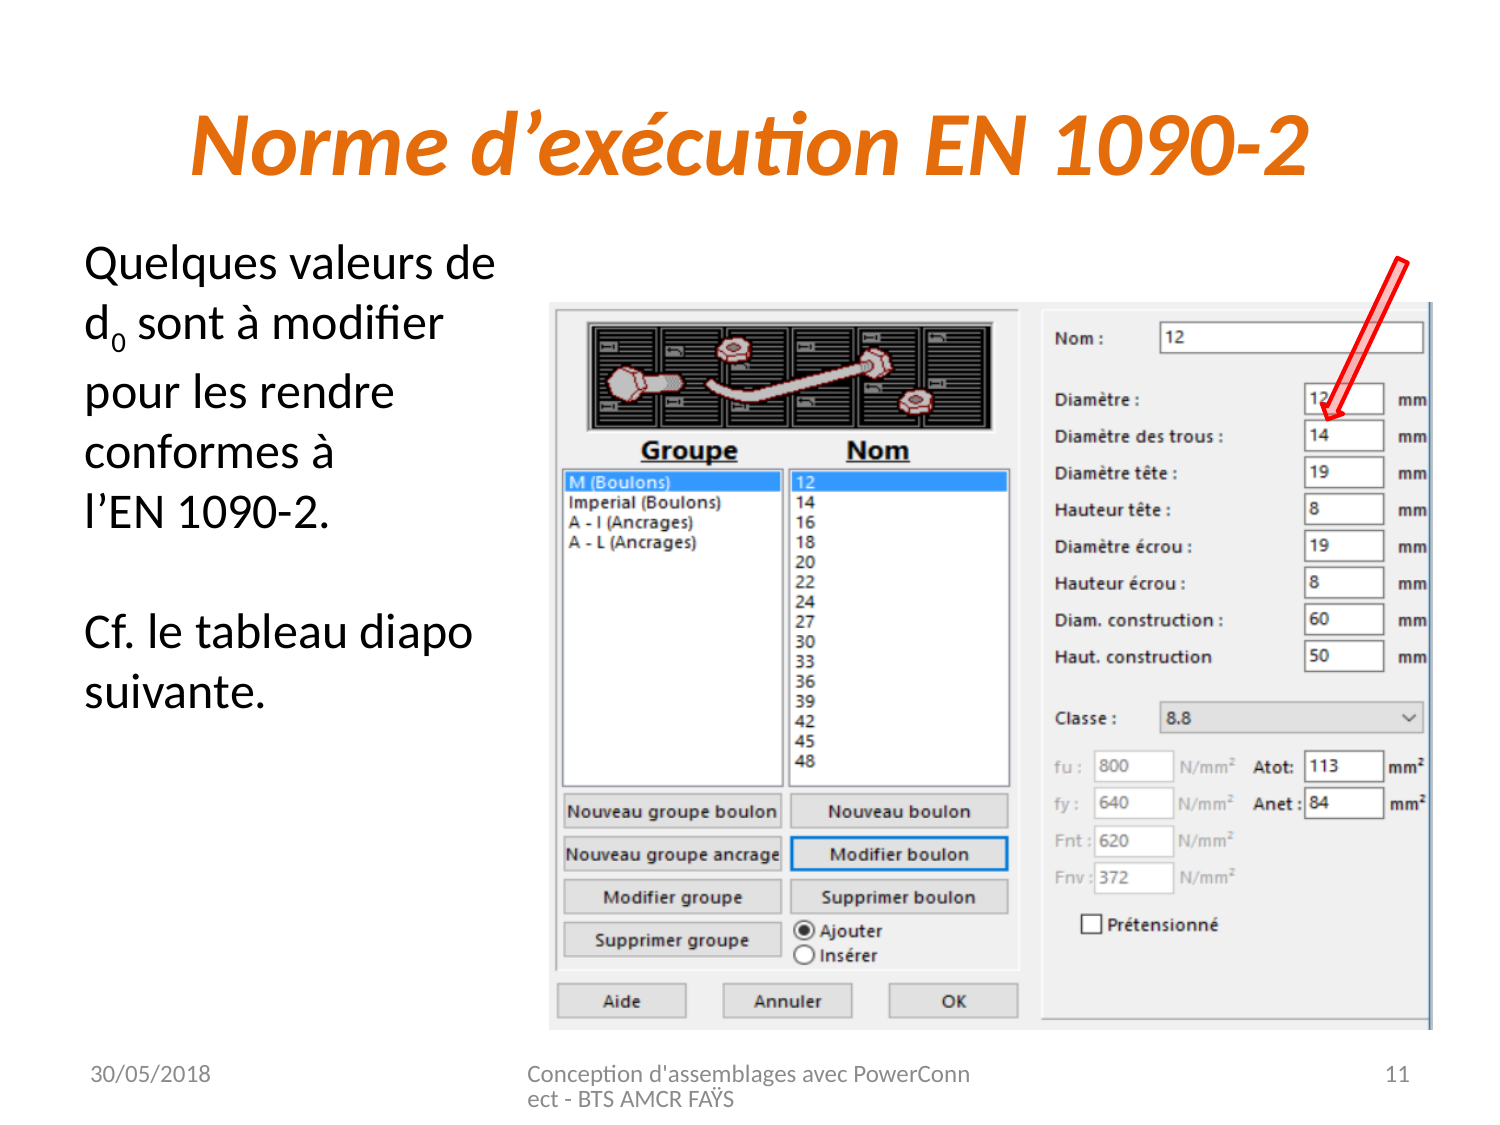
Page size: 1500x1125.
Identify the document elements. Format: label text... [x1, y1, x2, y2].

title Norme d’exécution EN 1090-2 [75, 45, 1425, 233]
text_box Quelques valeurs de d0 sont à modifier pour les rendre conformes à l’EN 1090-2. Cf. le tableau diapo suivante. [70, 222, 526, 726]
text_box [1374, 255, 1410, 301]
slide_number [75, 1042, 425, 1103]
slide_number 11 [1074, 1042, 1425, 1103]
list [548, 302, 1435, 1030]
footer Conception d'assemblages avec PowerConnect - BTS AMCR FAŸS [512, 1042, 988, 1103]
